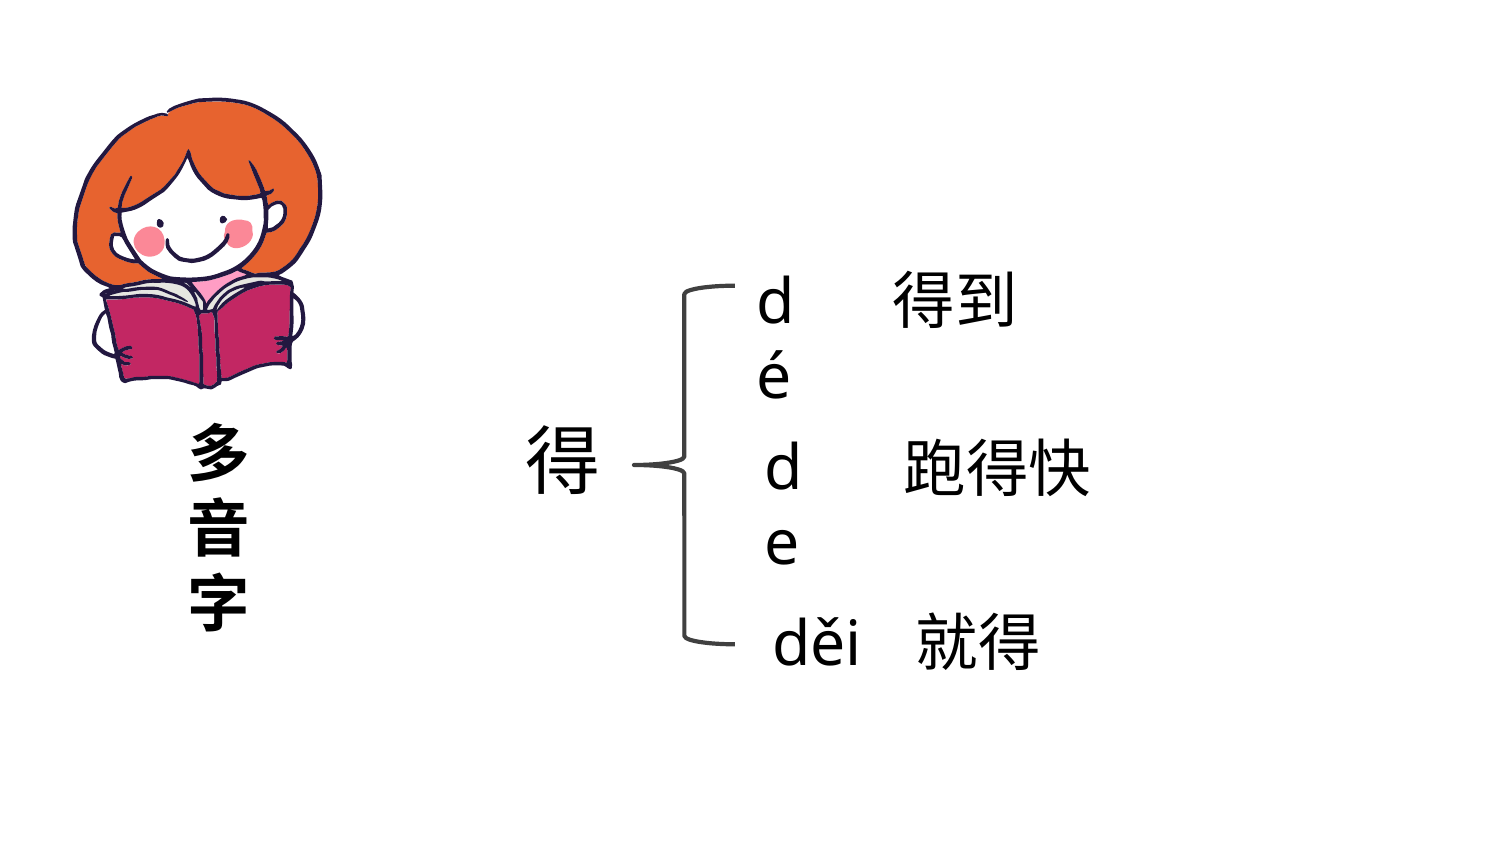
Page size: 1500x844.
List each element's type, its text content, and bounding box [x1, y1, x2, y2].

text_box [633, 284, 735, 646]
text_box děi [760, 597, 882, 684]
text_box 得到 [881, 255, 1195, 342]
text_box 得 [514, 408, 605, 510]
text_box de [753, 421, 841, 583]
text_box 跑得快 [892, 423, 1205, 510]
text_box dé [744, 255, 832, 417]
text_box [72, 97, 323, 391]
text_box 就得 [904, 597, 1217, 684]
text_box 多音字 [163, 408, 275, 645]
